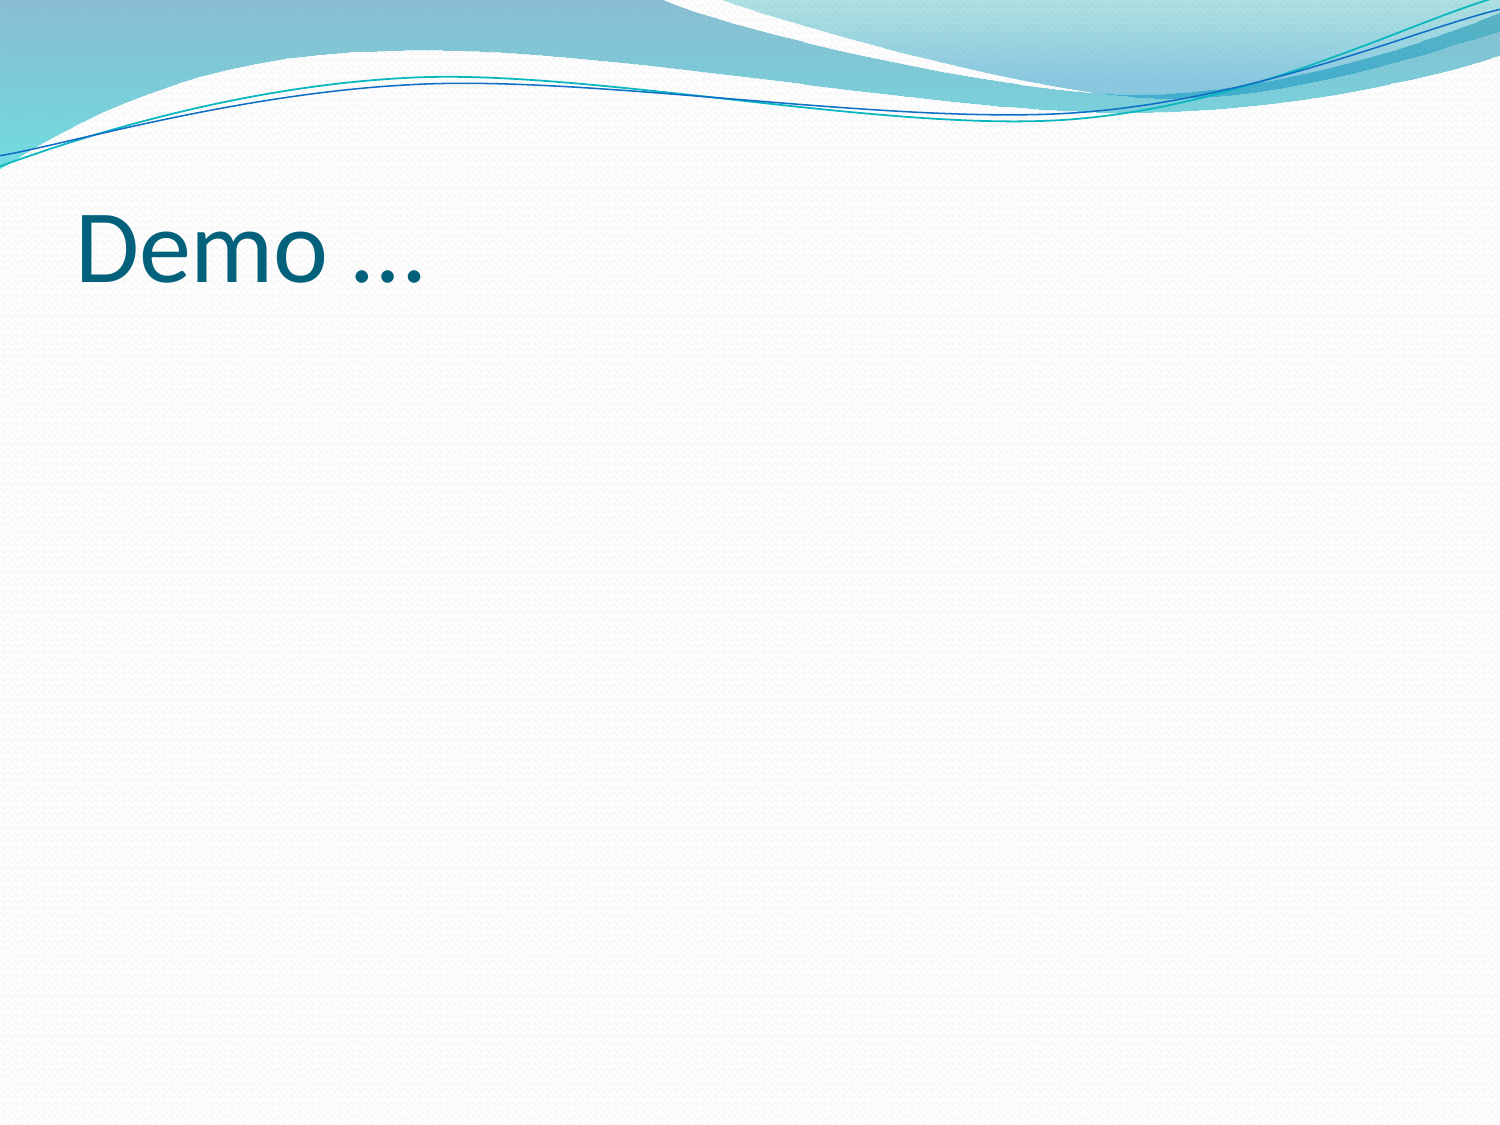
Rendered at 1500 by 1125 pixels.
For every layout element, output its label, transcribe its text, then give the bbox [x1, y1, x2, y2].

title Demo … [75, 115, 1425, 303]
